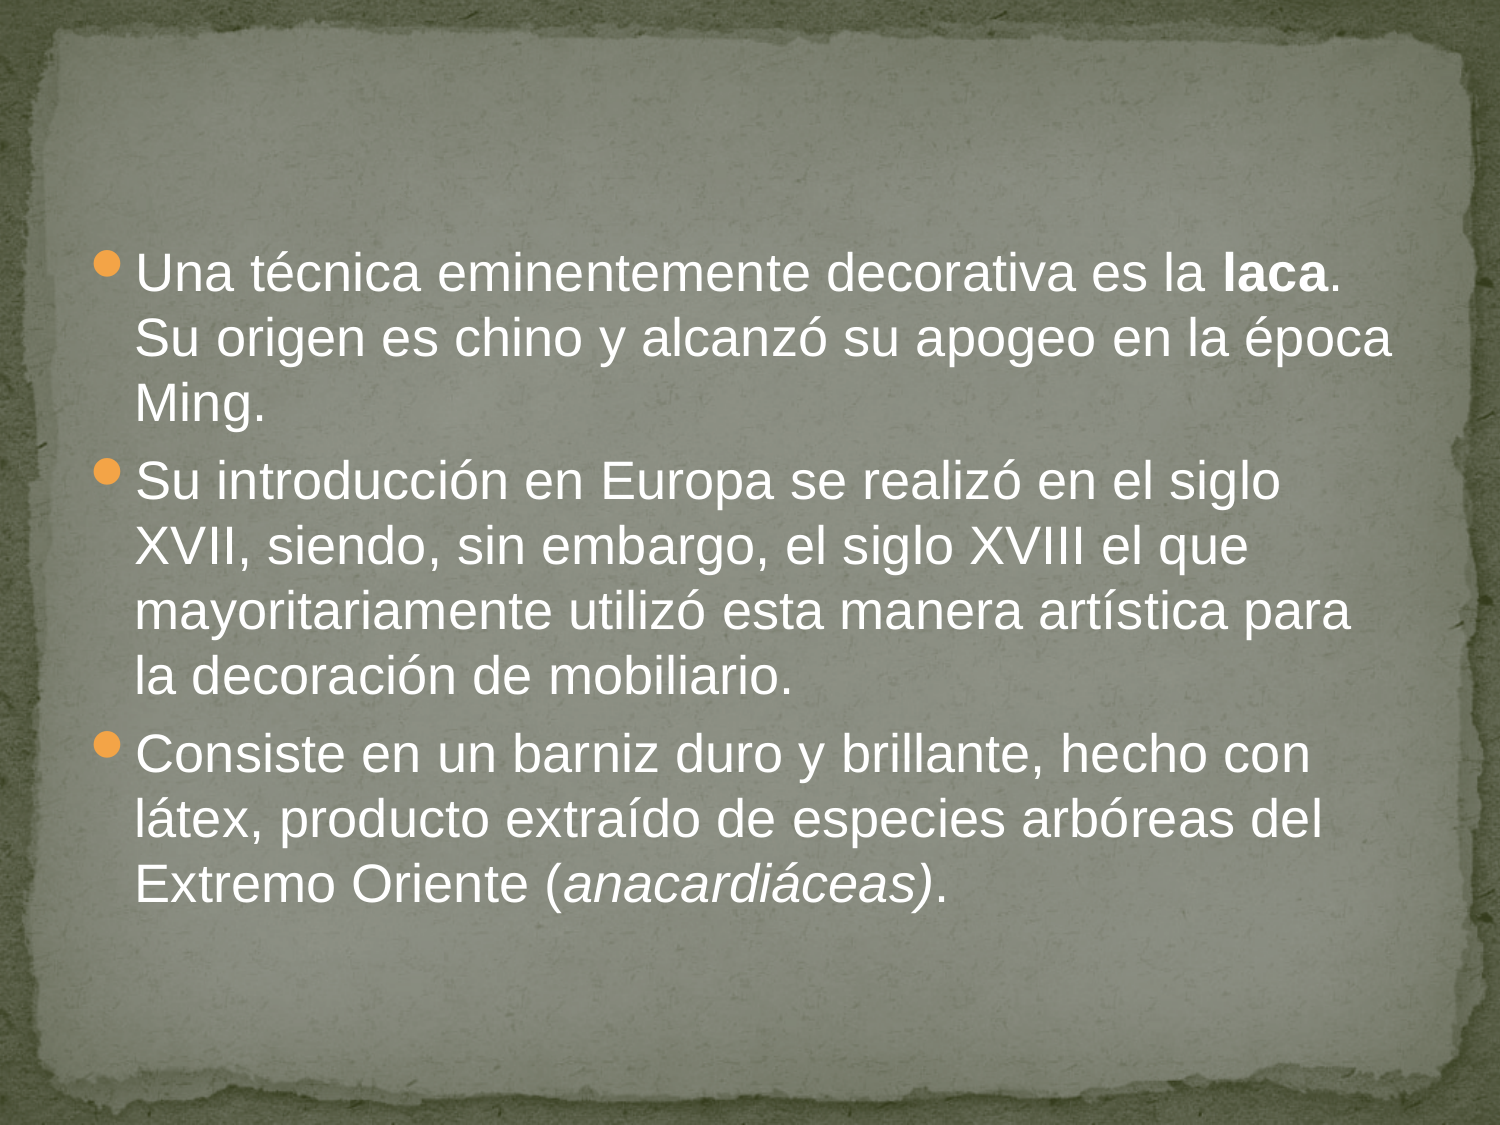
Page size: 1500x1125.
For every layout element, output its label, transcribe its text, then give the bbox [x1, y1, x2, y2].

list Una técnica eminentemente decorativa es la laca. Su origen es chino y alcanzó su apogeo en la época Ming. Su introducción en Europa se realizó en el siglo XVII, siendo, sin embargo, el siglo XVIII el que mayoritariamente utilizó esta manera artística para la decoración de mobiliario. Consiste en un barniz duro y brillante, hecho con látex, producto extraído de especies arbóreas del Extremo Oriente (anacardiáceas). [75, 152, 1425, 1000]
